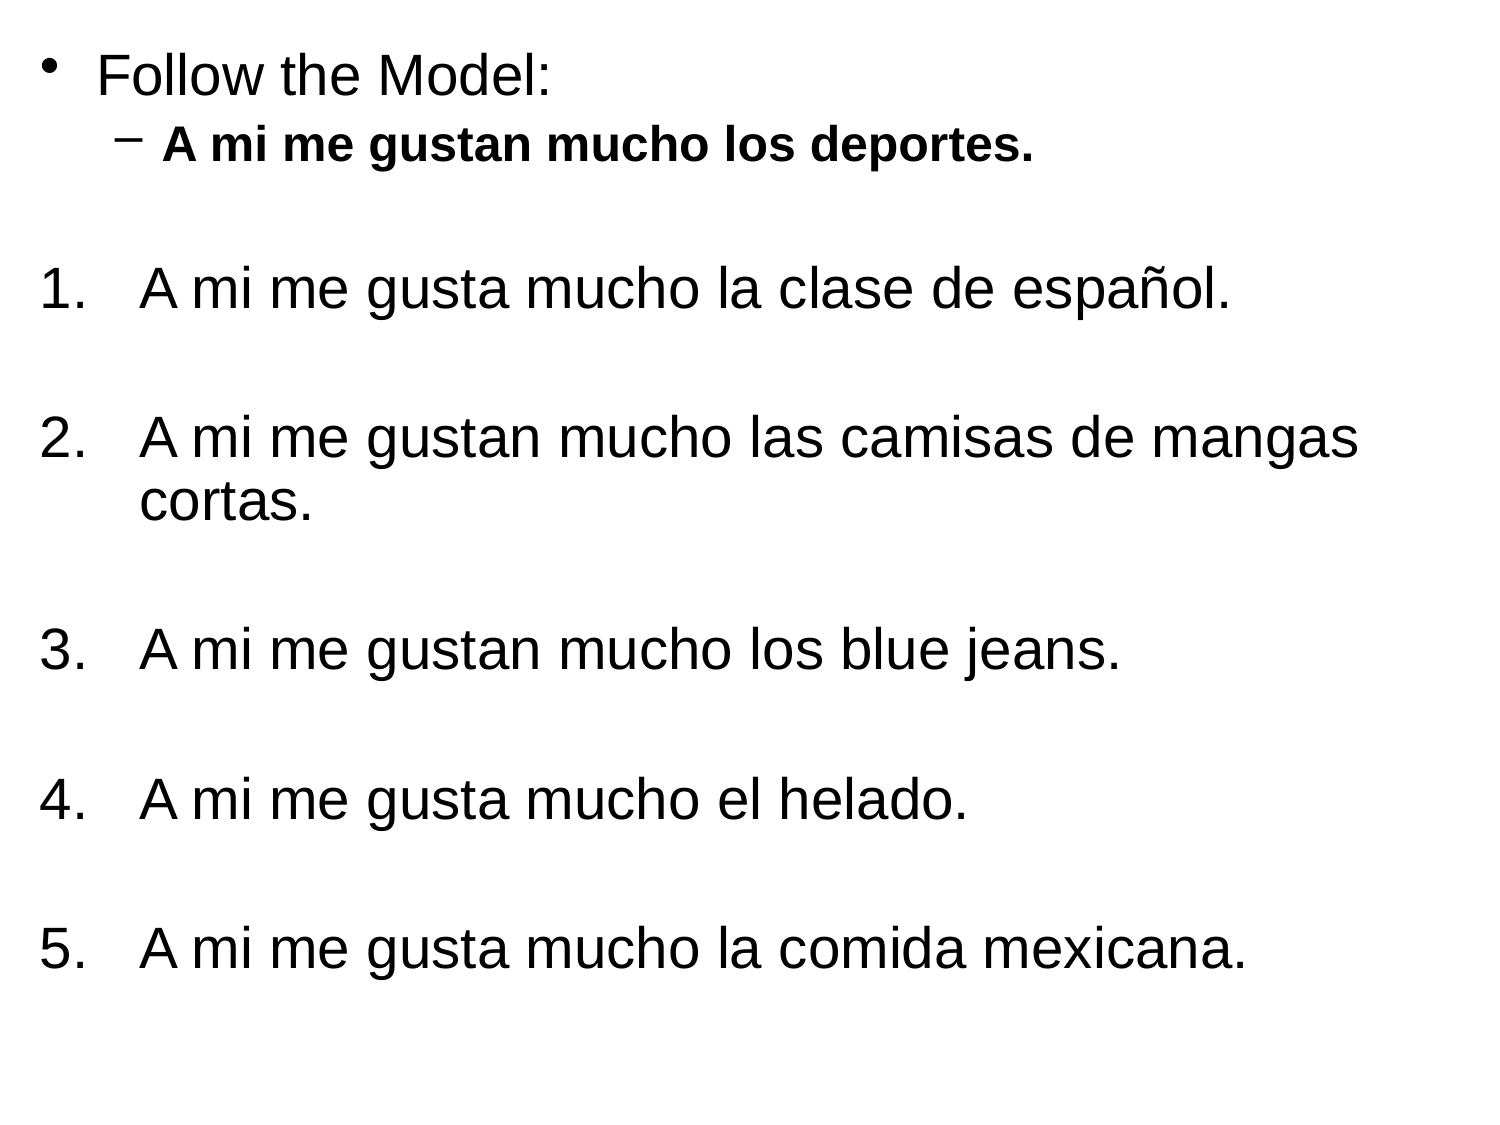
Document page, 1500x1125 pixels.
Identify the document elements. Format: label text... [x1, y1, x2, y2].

text_box Follow the Model: A mi me gustan mucho los deportes. A mi me gusta mucho la clase de español. A mi me gustan mucho las camisas de mangas cortas. A mi me gustan mucho los blue jeans. A mi me gusta mucho el helado. A mi me gusta mucho la comida mexicana. [24, 37, 1475, 1050]
